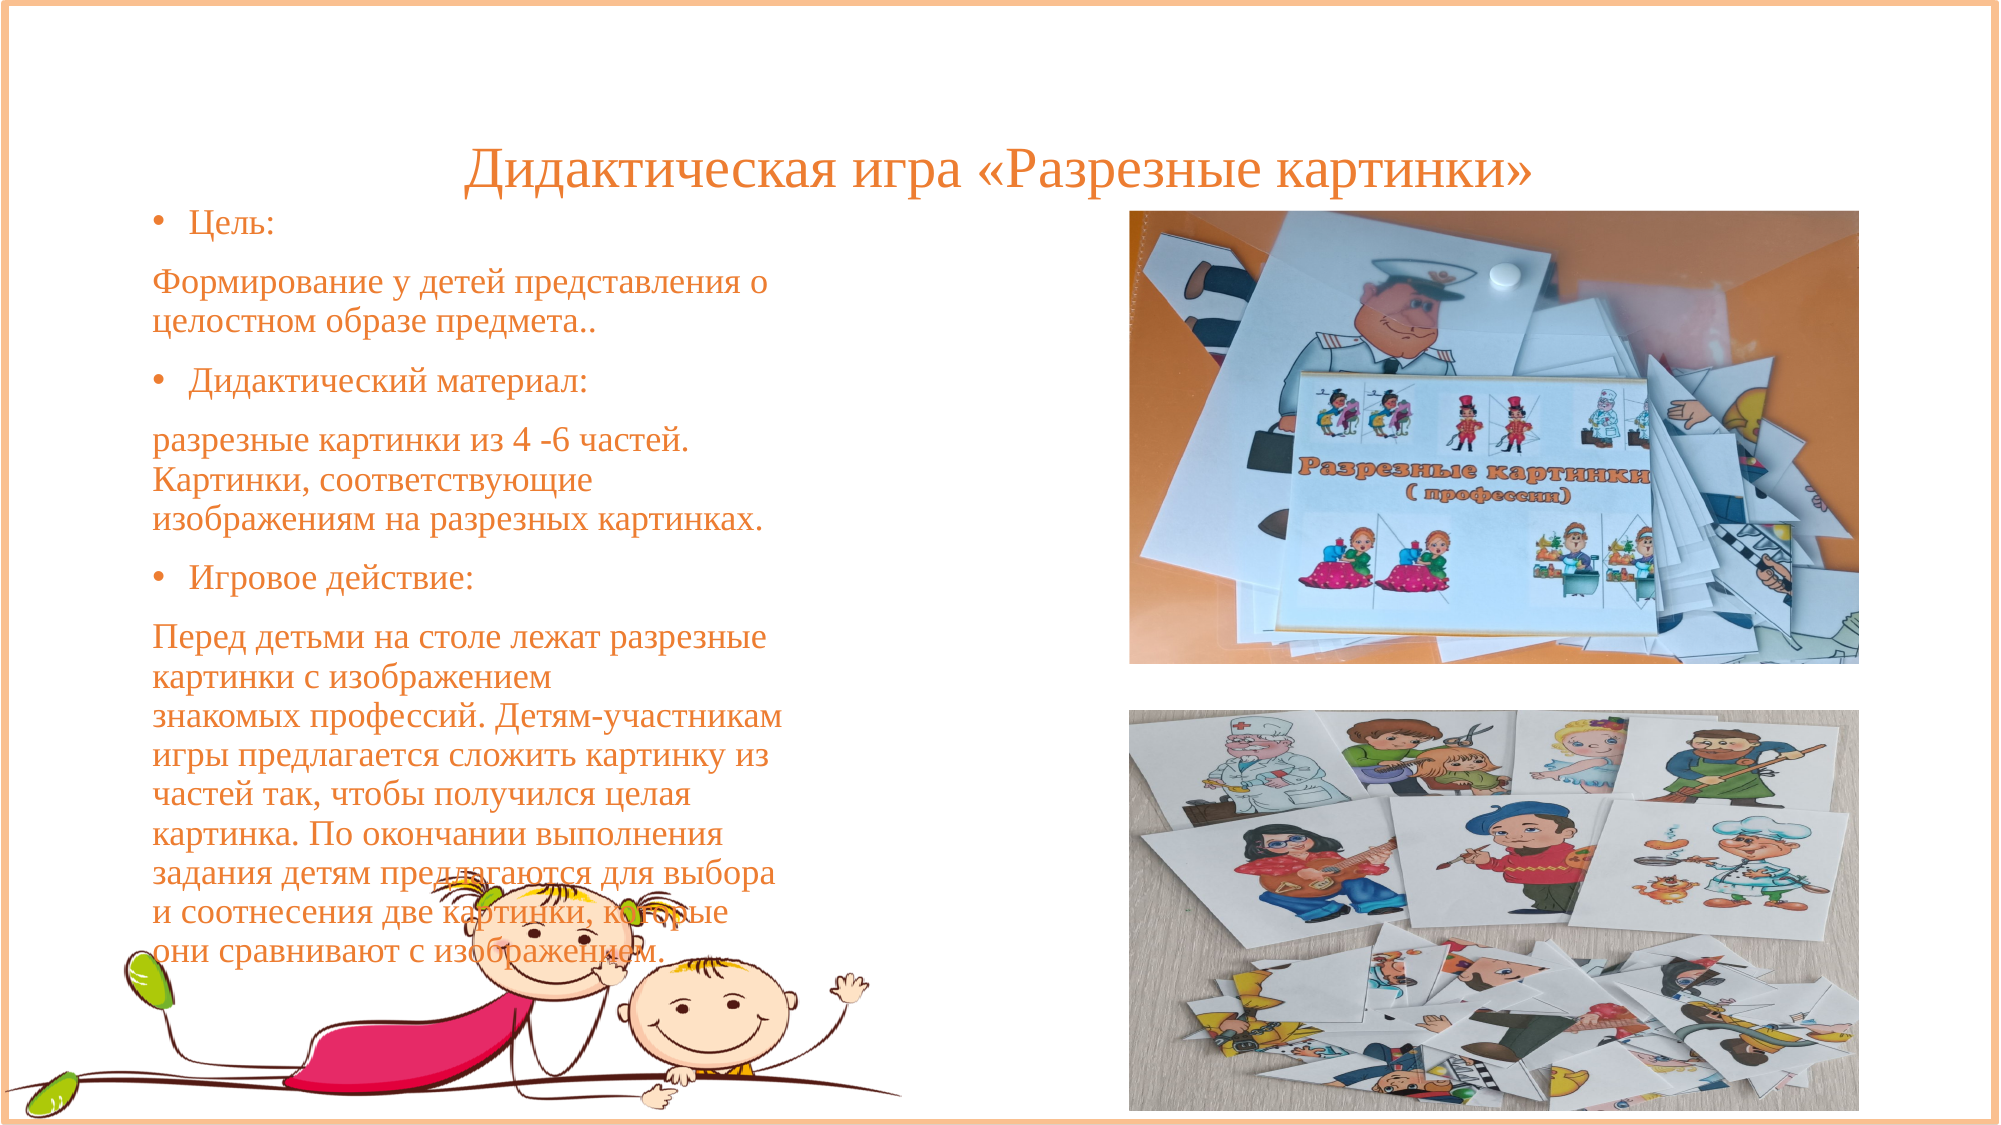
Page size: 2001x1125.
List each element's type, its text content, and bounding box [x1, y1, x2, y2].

list Цель: Формирование у детей представления о целостном образе предмета.. Дидактический материал: разрезные картинки из 4 -6 частей. Картинки, соответствующие изображениям на разрезных картинках. Игровое действие: Перед детьми на столе лежат разрезные картинки с изображением знакомых профессий. Детям-участникам игры предлагается сложить картинку из частей так, чтобы получился целая картинка. По окончании выполнения задания детям предлагаются для выбора и соотнесения две картинки, которые они сравнивают с изображением. [137, 195, 805, 1014]
title Дидактическая игра «Разрезные картинки» [137, 59, 1863, 278]
picture [0, 0, 2001, 1125]
